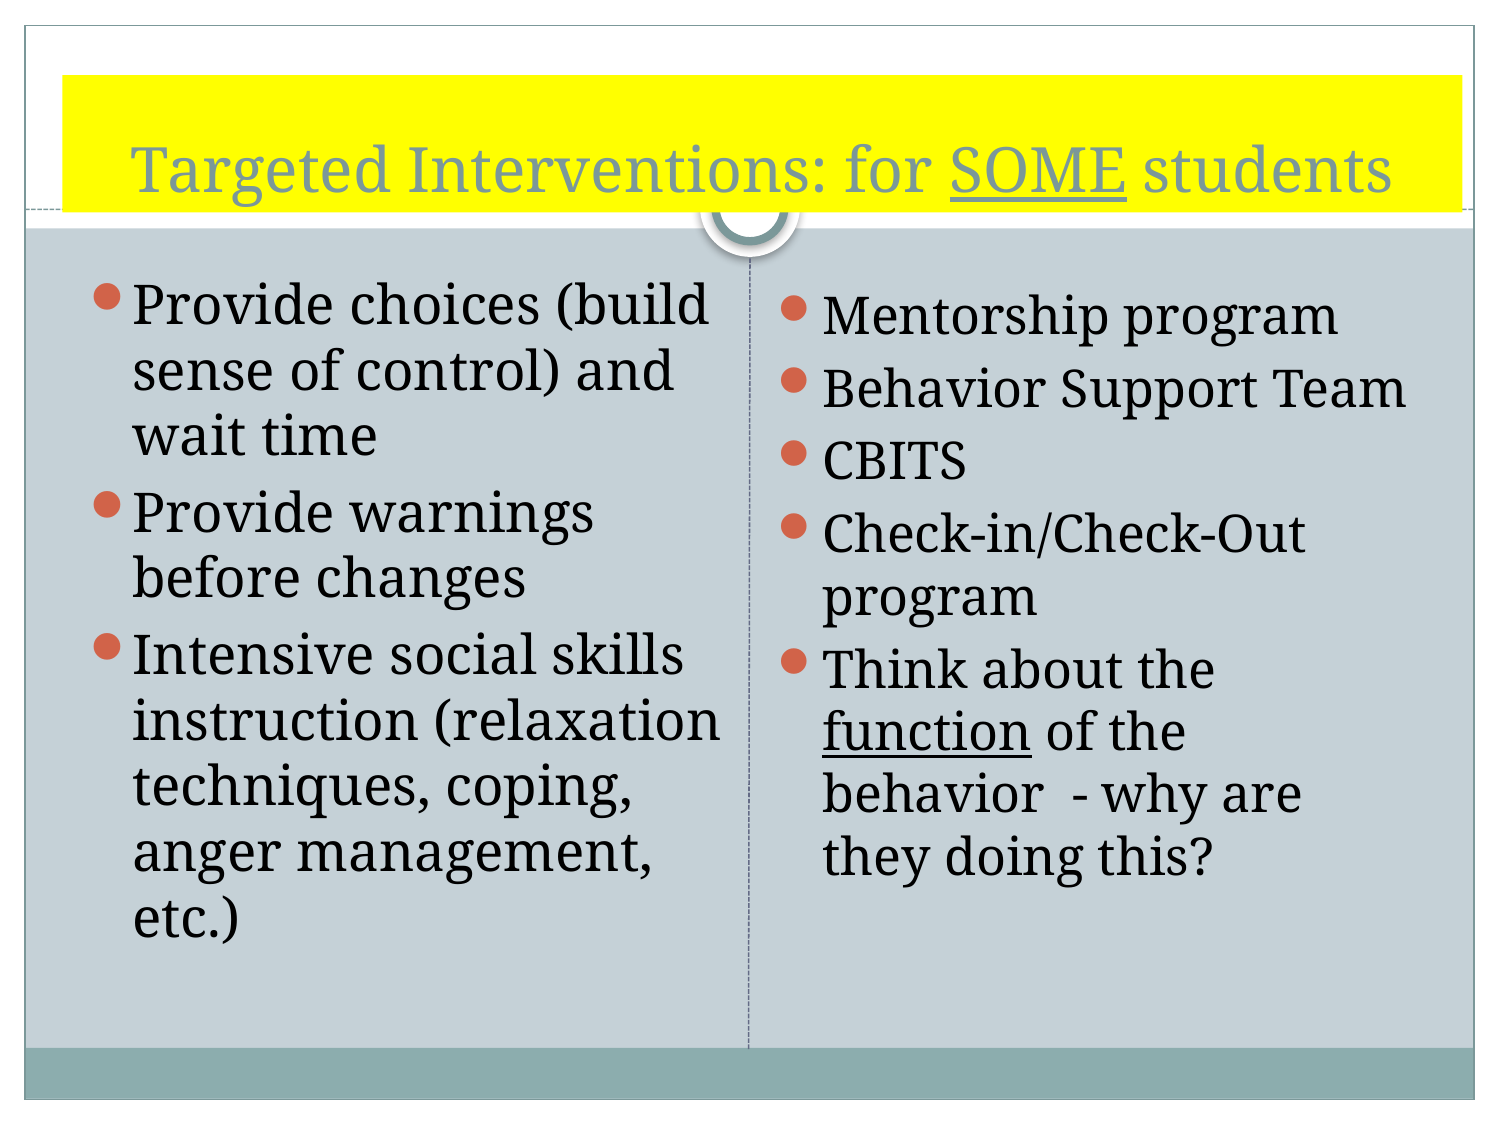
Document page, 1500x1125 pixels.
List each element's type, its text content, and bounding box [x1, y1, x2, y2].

list Provide choices (build sense of control) and wait time Provide warnings before changes Intensive social skills instruction (relaxation techniques, coping, anger management, etc.) [75, 262, 738, 969]
list Mentorship program Behavior Support Team CBITS Check-in/Check-Out program Think about the function of the behavior - why are they doing this? [762, 275, 1425, 981]
title Targeted Interventions: for SOME students [62, 75, 1463, 213]
